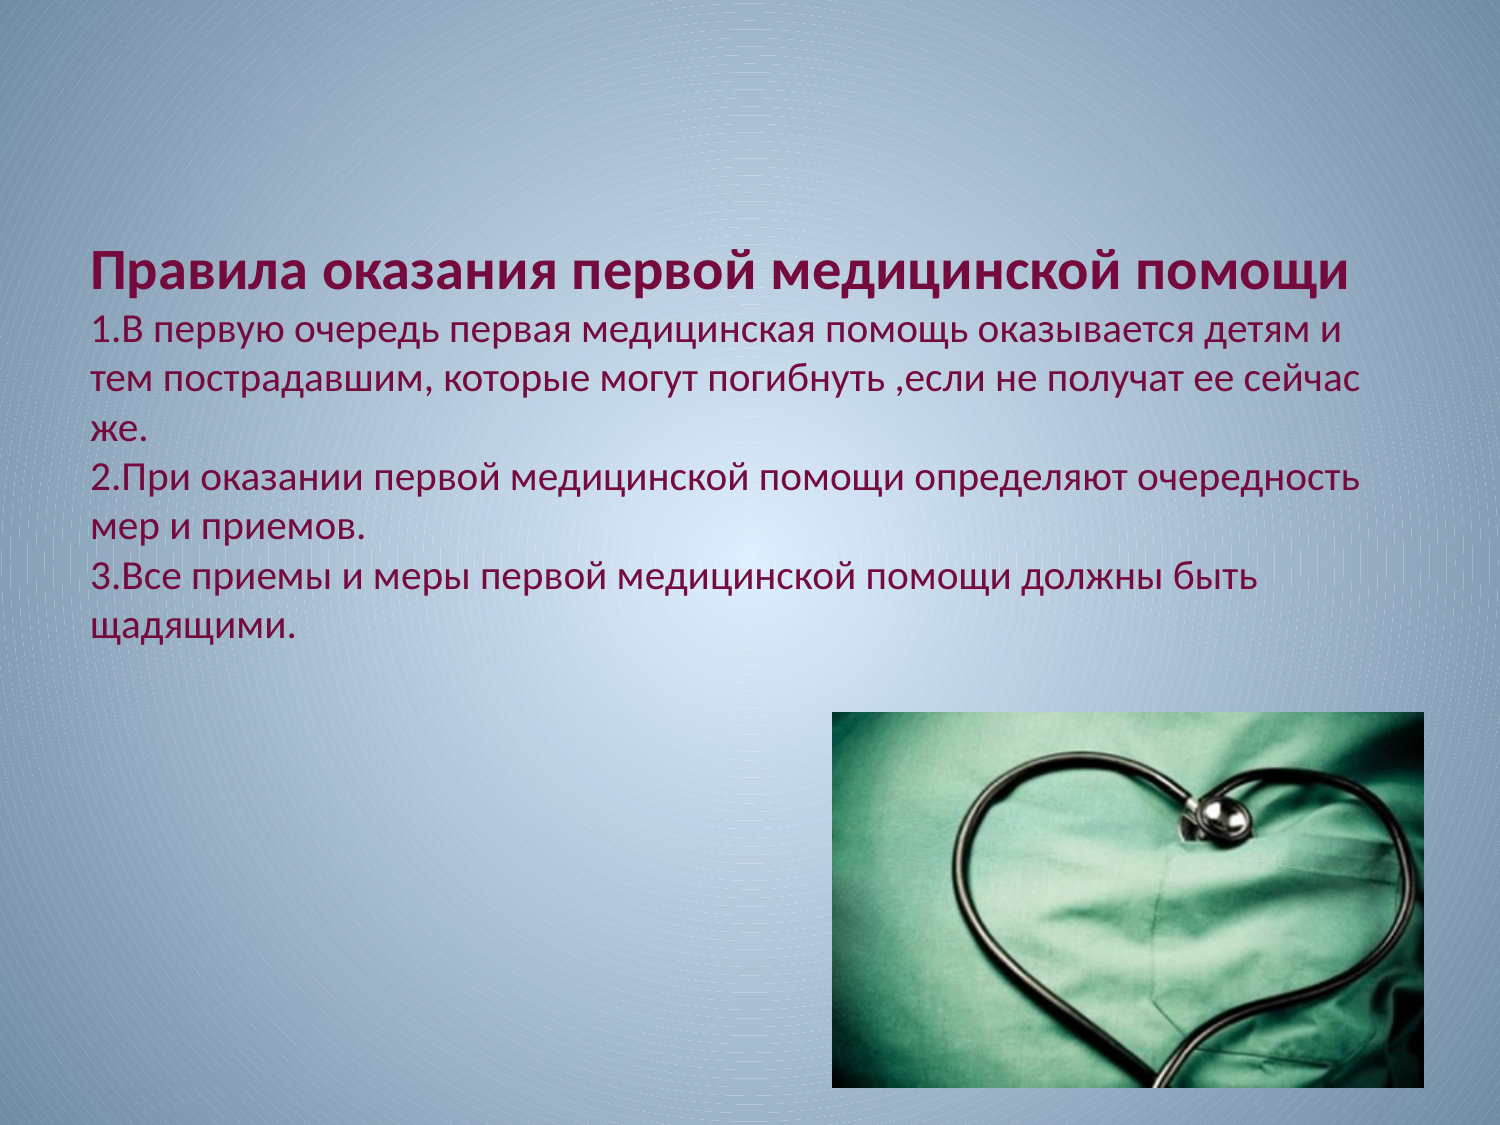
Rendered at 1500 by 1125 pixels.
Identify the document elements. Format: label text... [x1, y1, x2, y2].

title Правила оказания первой медицинской помощи 1.В первую очередь первая медицинская помощь оказывается детям и тем пострадавшим, которые могут погибнуть ,если не получат ее сейчас же. 2.При оказании первой медицинской помощи определяют очередность мер и приемов. 3.Все приемы и меры первой медицинской помощи должны быть щадящими. [75, 78, 1425, 941]
picture [832, 712, 1424, 1088]
